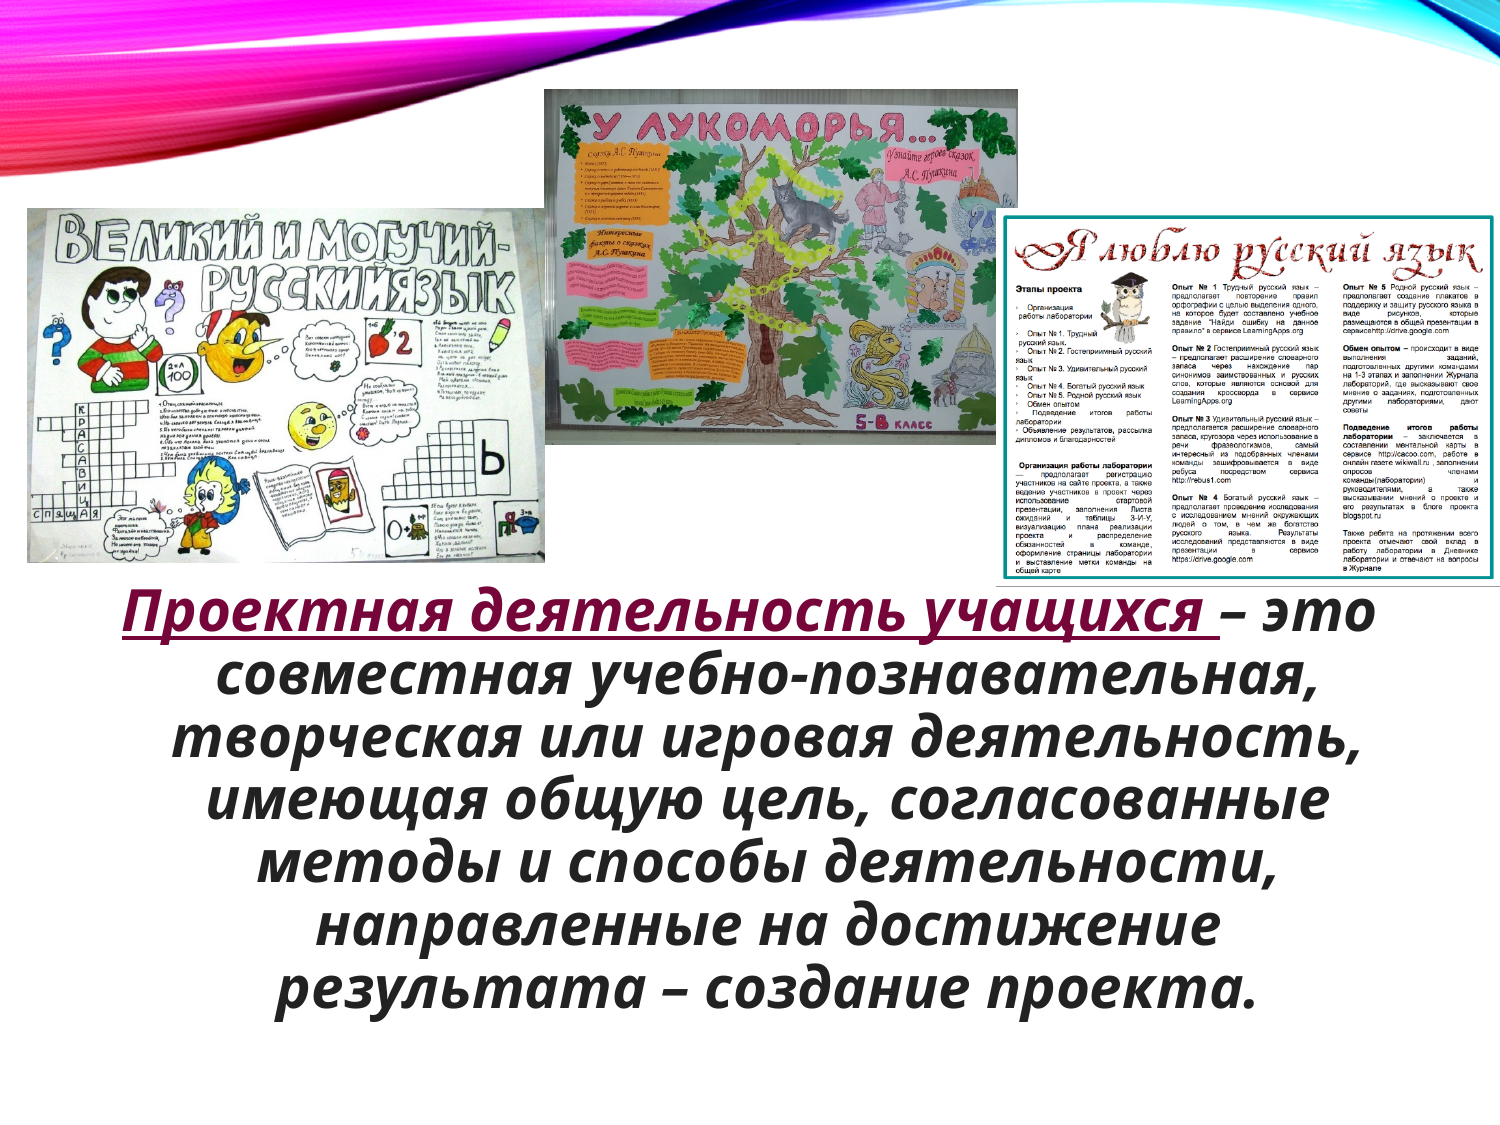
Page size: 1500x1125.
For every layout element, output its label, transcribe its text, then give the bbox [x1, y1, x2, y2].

list Проектная деятельность учащихся – это совместная учебно-познавательная, творческая или игровая деятельность, имеющая общую цель, согласованные методы и способы деятельности, направленные на достижение результата – создание проекта. [97, 503, 1403, 1125]
picture [0, 0, 1500, 588]
